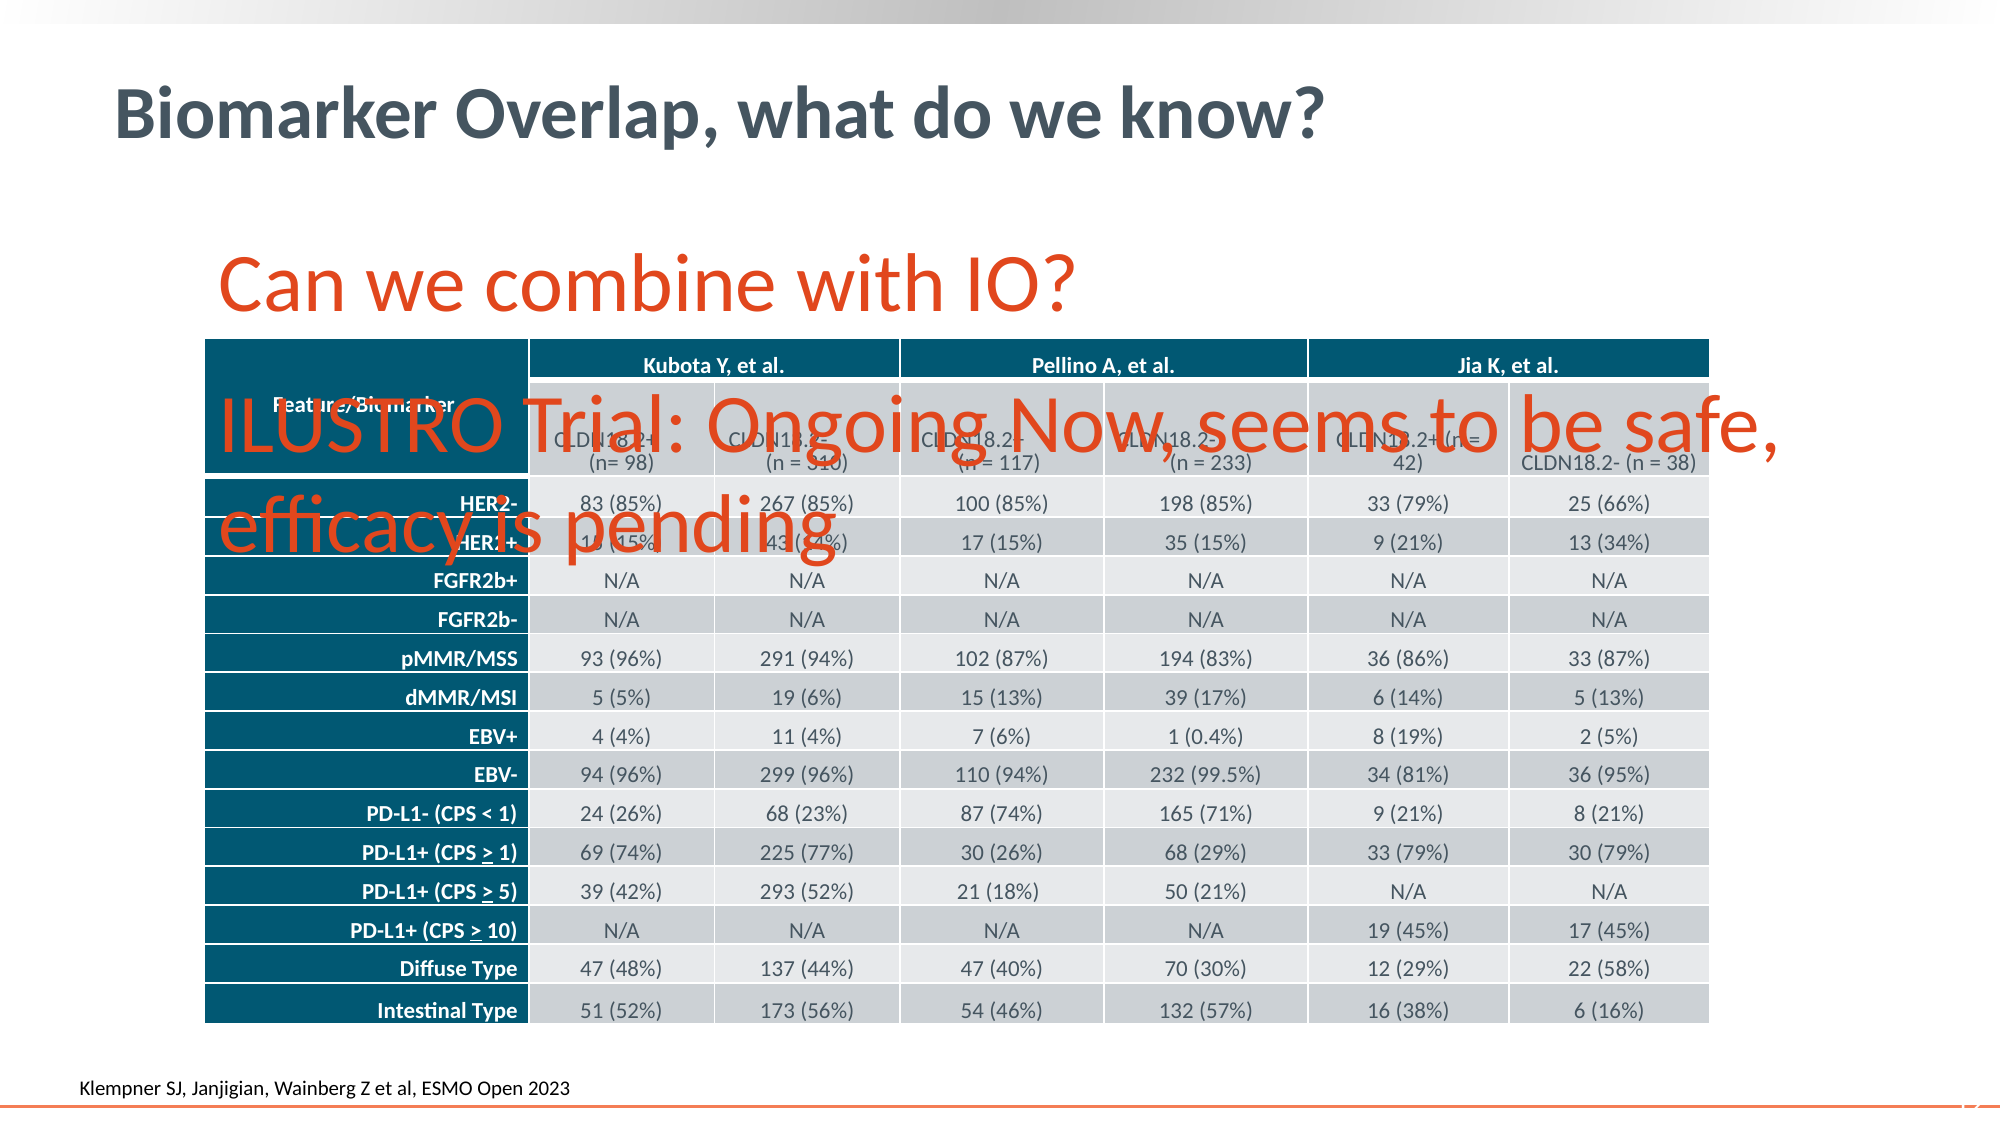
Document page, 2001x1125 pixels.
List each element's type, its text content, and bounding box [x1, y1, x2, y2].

table_cell 69 (74%) [530, 828, 714, 865]
table_cell 47 (48%) [530, 945, 714, 982]
table_cell 30 (79%) [1510, 828, 1709, 865]
table_cell 102 (87%) [901, 634, 1103, 671]
table_cell 1 (0.4%) [1105, 712, 1307, 749]
table_cell PD-L1+ (CPS > 1) [205, 828, 528, 865]
table_cell 7 (6%) [901, 712, 1103, 749]
table_cell N/A [1510, 577, 1709, 594]
table_cell 50 (21%) [1105, 867, 1307, 904]
table_cell 22 (58%) [1510, 945, 1709, 982]
table_cell 299 (96%) [715, 751, 899, 788]
table_cell 19 (45%) [1309, 906, 1508, 943]
table_cell dMMR/MSI [205, 673, 528, 710]
table_cell 12 (29%) [1309, 945, 1508, 982]
table_cell 110 (94%) [901, 751, 1103, 788]
table_cell 19 (6%) [715, 673, 899, 710]
table_cell 137 (44%) [715, 945, 899, 982]
table_cell 16 (38%) [1309, 984, 1508, 1023]
table_cell 132 (57%) [1105, 984, 1307, 1023]
table_cell 232 (99.5%) [1105, 751, 1307, 788]
table_cell N/A [901, 577, 1103, 594]
table_cell FGFR2b- [205, 596, 528, 633]
table_cell 94 (96%) [530, 751, 714, 788]
table_cell FGFR2b+ [205, 577, 528, 594]
table_cell N/A [530, 906, 714, 943]
table_cell 54 (46%) [901, 984, 1103, 1023]
table_cell N/A [1309, 596, 1508, 633]
table_cell N/A [901, 596, 1103, 633]
table_cell 291 (94%) [715, 634, 899, 671]
table_cell 68 (29%) [1105, 828, 1307, 865]
table_cell 11 (4%) [715, 712, 899, 749]
table_cell 30 (26%) [901, 828, 1103, 865]
table_cell N/A [1510, 867, 1709, 904]
table_cell 17 (45%) [1510, 906, 1709, 943]
table_cell EBV+ [205, 712, 528, 749]
table_cell 36 (95%) [1510, 751, 1709, 788]
table_cell 33 (87%) [1510, 634, 1709, 671]
table_cell 225 (77%) [715, 828, 899, 865]
table_cell 21 (18%) [901, 867, 1103, 904]
table_cell EBV- [205, 751, 528, 788]
table_cell 34 (81%) [1309, 751, 1508, 788]
table_cell 93 (96%) [530, 634, 714, 671]
table_cell N/A [1105, 577, 1307, 594]
table_cell 4 (4%) [530, 712, 714, 749]
table_cell N/A [530, 596, 714, 633]
table_cell 47 (40%) [901, 945, 1103, 982]
title Biomarker Overlap, what do we know? [100, 17, 1884, 200]
table_cell 8 (21%) [1510, 790, 1709, 827]
table_cell 173 (56%) [715, 984, 899, 1023]
table_cell N/A [1105, 596, 1307, 633]
table_cell N/A [1309, 577, 1508, 594]
table_cell 15 (13%) [901, 673, 1103, 710]
table_cell pMMR/MSS [205, 634, 528, 671]
table_cell 9 (21%) [1309, 790, 1508, 827]
table_cell N/A [715, 906, 899, 943]
table_cell 293 (52%) [715, 867, 899, 904]
table_cell 6 (16%) [1510, 984, 1709, 1023]
table_cell 39 (17%) [1105, 673, 1307, 710]
table_cell 2 (5%) [1510, 712, 1709, 749]
table_cell 6 (14%) [1309, 673, 1508, 710]
table_cell N/A [1309, 867, 1508, 904]
table_cell Diffuse Type [205, 945, 528, 982]
table_cell 5 (5%) [530, 673, 714, 710]
table_cell 51 (52%) [530, 984, 714, 1023]
table_cell 24 (26%) [530, 790, 714, 827]
table_cell N/A [715, 577, 899, 594]
table_cell 87 (74%) [901, 790, 1103, 827]
table_cell 36 (86%) [1309, 634, 1508, 671]
text_box Can we combine with IO? ILUSTRO Trial: Ongoing Now, seems to be safe, efficacy is pending [204, 220, 1855, 577]
table_cell PD-L1- (CPS < 1) [205, 790, 528, 827]
list Klempner SJ, Janjigian, Wainberg Z et al, ESMO Open 2023 [64, 1035, 1903, 1108]
table_cell 5 (13%) [1510, 673, 1709, 710]
table_cell 8 (19%) [1309, 712, 1508, 749]
table_cell Intestinal Type [205, 984, 528, 1023]
table_cell 68 (23%) [715, 790, 899, 827]
table_cell 39 (42%) [530, 867, 714, 904]
table_cell N/A [715, 596, 899, 633]
table_cell N/A [530, 577, 714, 594]
table_cell N/A [901, 906, 1103, 943]
table_cell 70 (30%) [1105, 945, 1307, 982]
table_cell PD-L1+ (CPS > 5) [205, 867, 528, 904]
table_cell PD-L1+ (CPS > 10) [205, 906, 528, 943]
table_cell N/A [1510, 596, 1709, 633]
table_cell 165 (71%) [1105, 790, 1307, 827]
table_cell N/A [1105, 906, 1307, 943]
table_cell 33 (79%) [1309, 828, 1508, 865]
table_cell 194 (83%) [1105, 634, 1307, 671]
